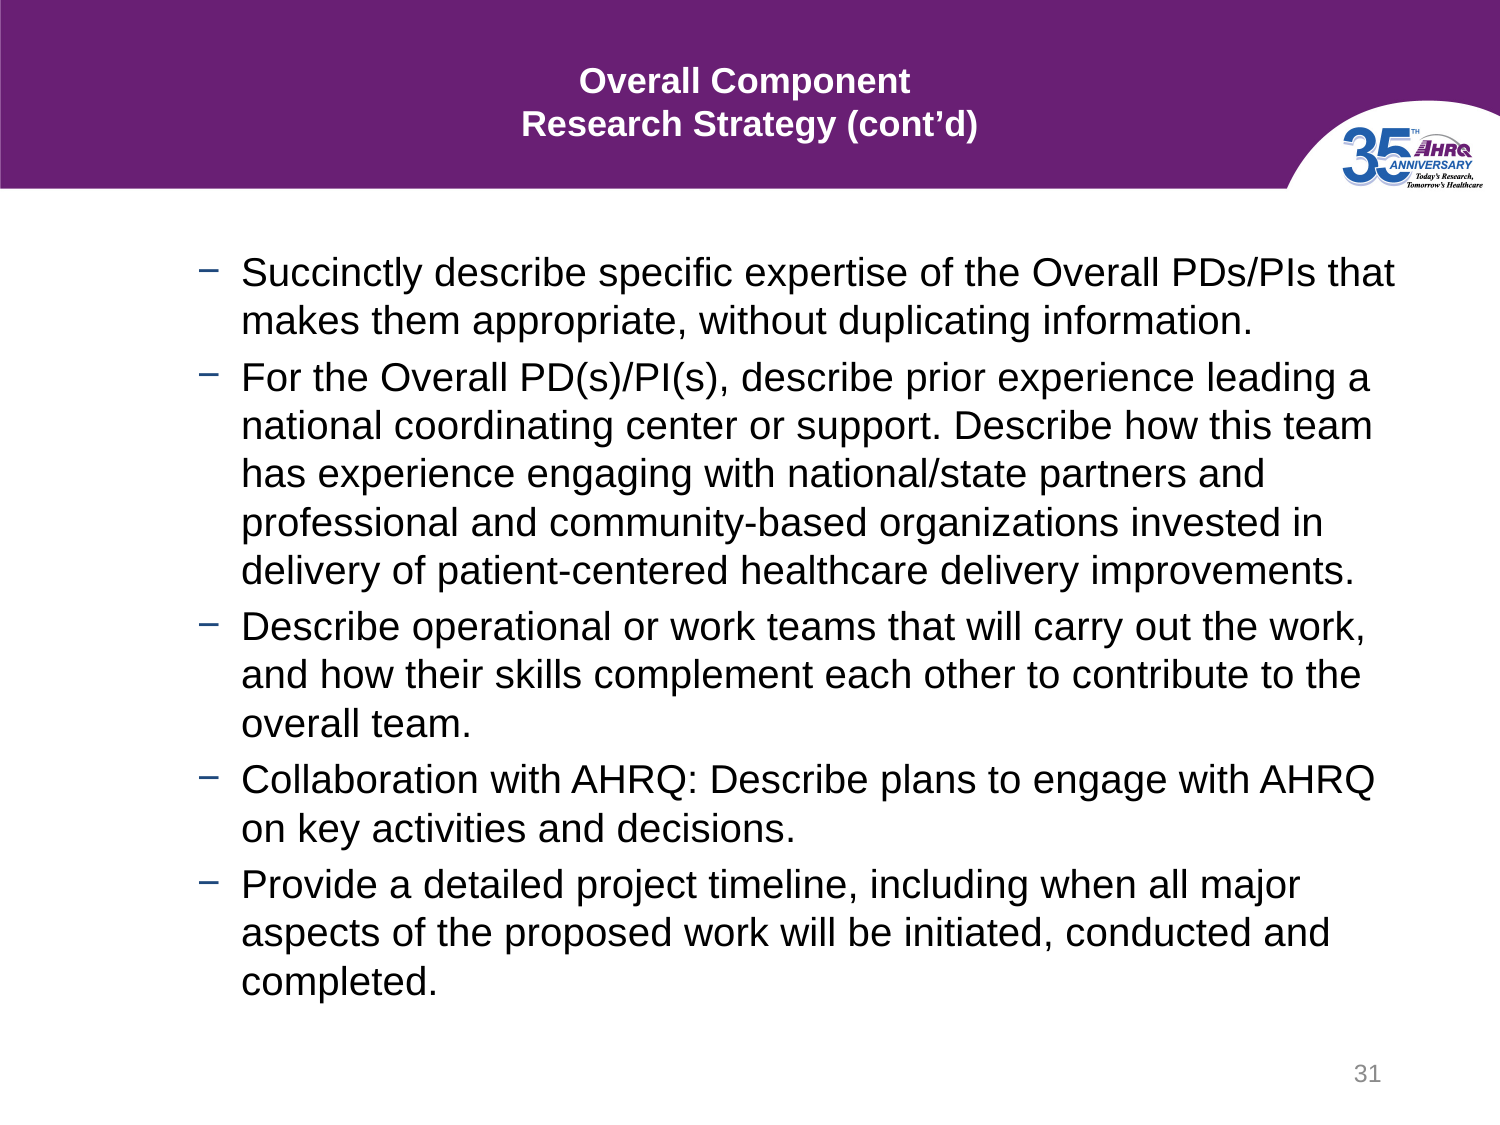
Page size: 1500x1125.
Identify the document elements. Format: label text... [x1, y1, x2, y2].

picture [0, 0, 1500, 1125]
slide_number 31 [1059, 1042, 1397, 1103]
title Overall Component Research Strategy (cont’d) [206, 50, 1294, 152]
list Succinctly describe specific expertise of the Overall PDs/PIs that makes them appropriate, without duplicating information. For the Overall PD(s)/PI(s), describe prior experience leading a national coordinating center or support. Describe how this team has experience engaging with national/state partners and professional and community-based organizations invested in delivery of patient-centered healthcare delivery improvements. Describe operational or work teams that will carry out the work, and how their skills complement each other to contribute to the overall team. Collaboration with AHRQ: Describe plans to engage with AHRQ on key activities and decisions. Provide a detailed project timeline, including when all major aspects of the proposed work will be initiated, conducted and completed. [75, 238, 1425, 1018]
